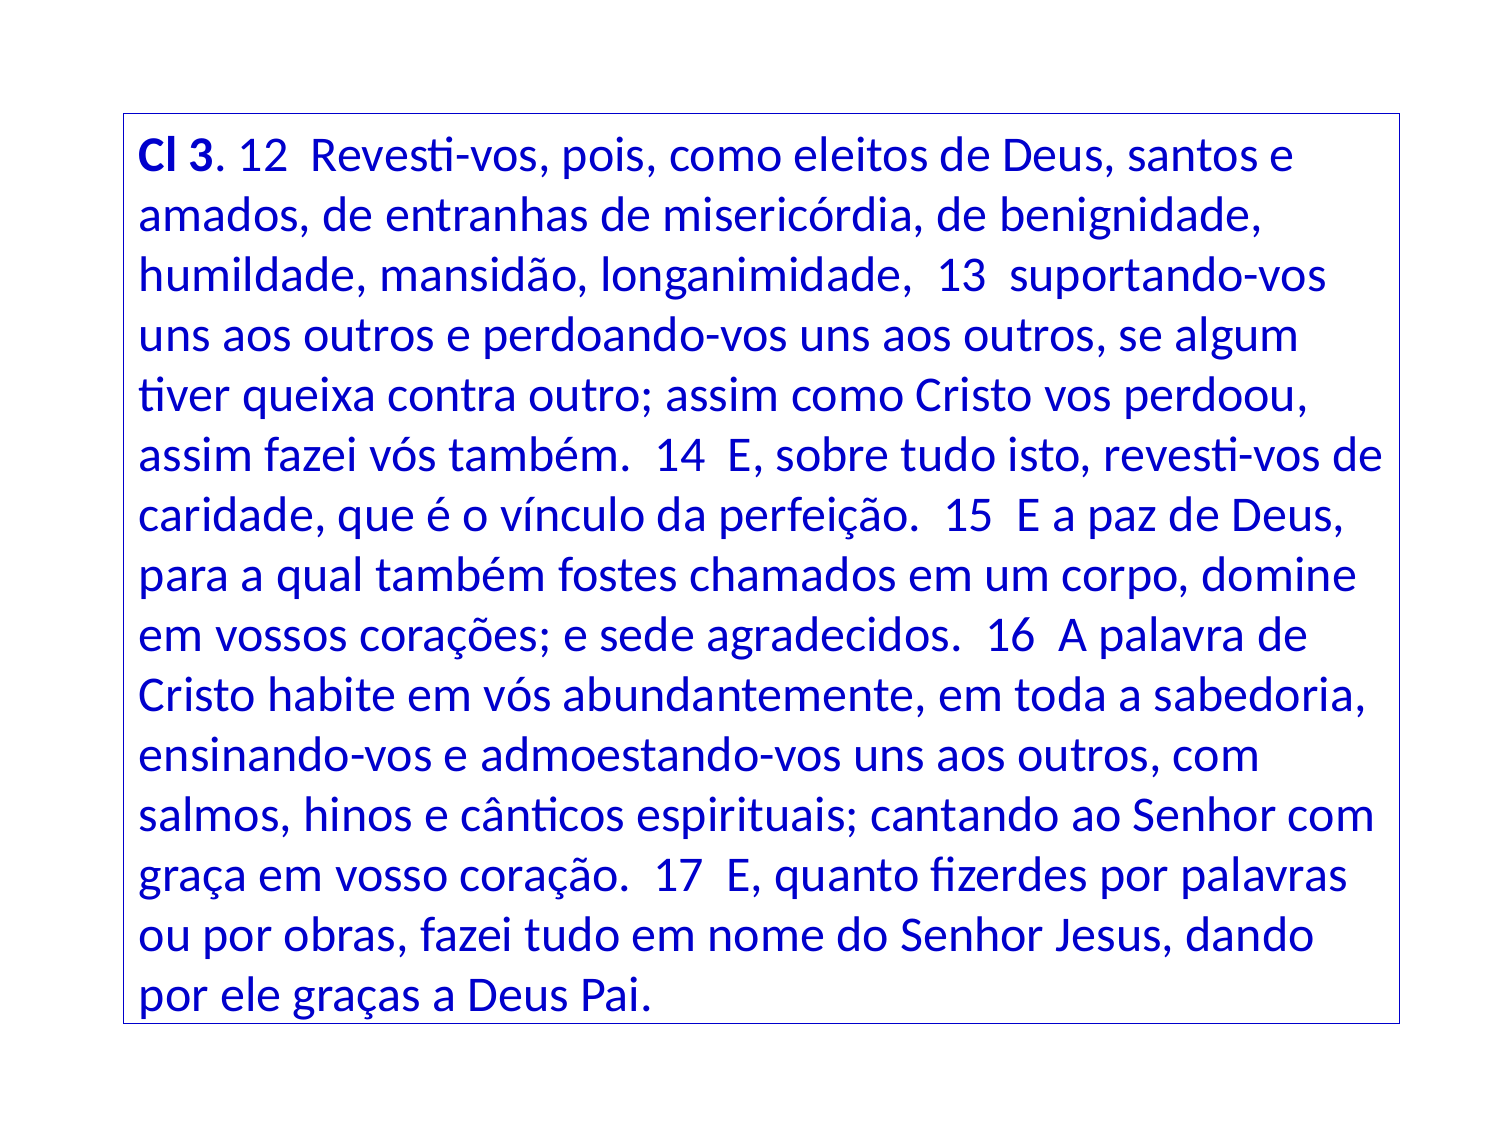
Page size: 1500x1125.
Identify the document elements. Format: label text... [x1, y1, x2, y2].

list Cl 3. 12 Revesti-vos, pois, como eleitos de Deus, santos e amados, de entranhas de misericórdia, de benignidade, humildade, mansidão, longanimidade, 13 suportando-vos uns aos outros e perdoando-vos uns aos outros, se algum tiver queixa contra outro; assim como Cristo vos perdoou, assim fazei vós também. 14 E, sobre tudo isto, revesti-vos de caridade, que é o vínculo da perfeição. 15 E a paz de Deus, para a qual também fostes chamados em um corpo, domine em vossos corações; e sede agradecidos. 16 A palavra de Cristo habite em vós abundantemente, em toda a sabedoria, ensinando-vos e admoestando-vos uns aos outros, com salmos, hinos e cânticos espirituais; cantando ao Senhor com graça em vosso coração. 17 E, quanto fizerdes por palavras ou por obras, fazei tudo em nome do Senhor Jesus, dando por ele graças a Deus Pai. [123, 113, 1400, 1024]
